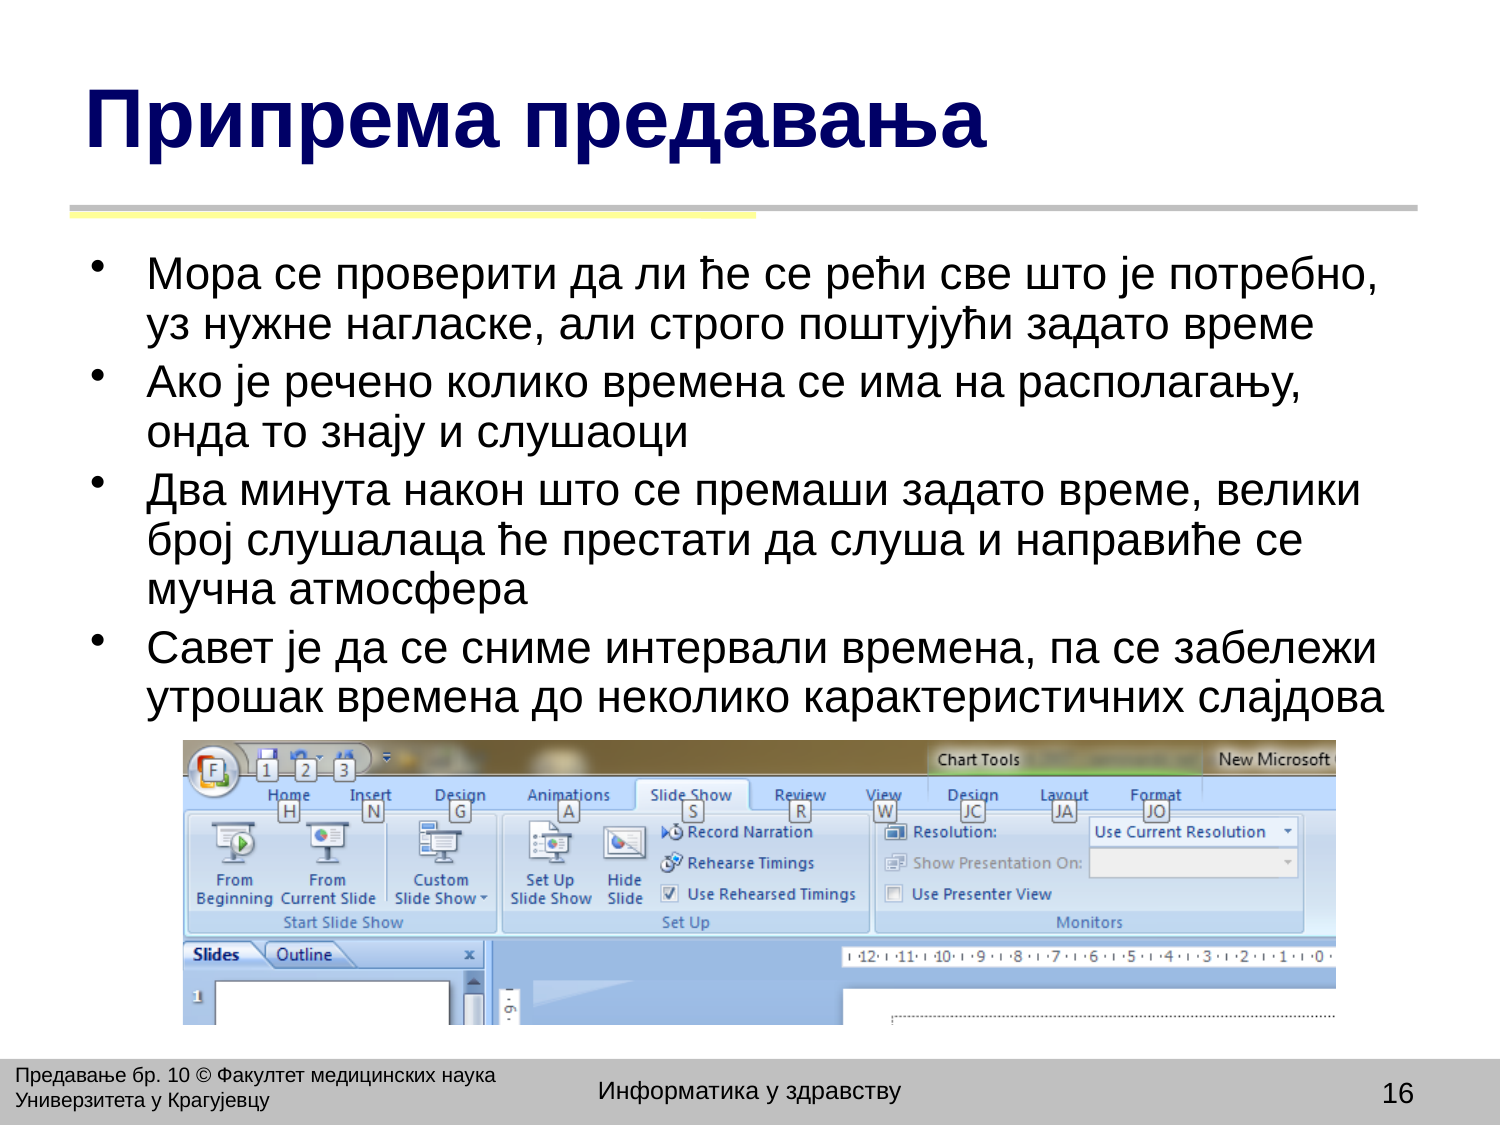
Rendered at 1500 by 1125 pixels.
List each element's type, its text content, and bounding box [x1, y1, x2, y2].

slide_number Предавање бр. 10 © Факултет медицинских наука Универзитета у Крагујевцу [0, 1053, 616, 1108]
footer Информатика у здравству [512, 1066, 988, 1125]
list Мора се проверити да ли ће се рећи све што је потребно, уз нужне нагласке, али строго поштујући задато време Aко је речено колико времена се има на располагању, онда то знају и слушаоци Два минута након што се премаши задато време, велики број слушалаца ће престати да слуша и направиће се мучна атмосфера Савет је да се сниме интервали времена, па се забележи утрошак времена до неколико карактеристичних слајдова [74, 242, 1426, 1019]
slide_number 16 [1079, 1066, 1430, 1125]
picture [182, 740, 1337, 1026]
title Припрема предавања [69, 19, 1426, 208]
